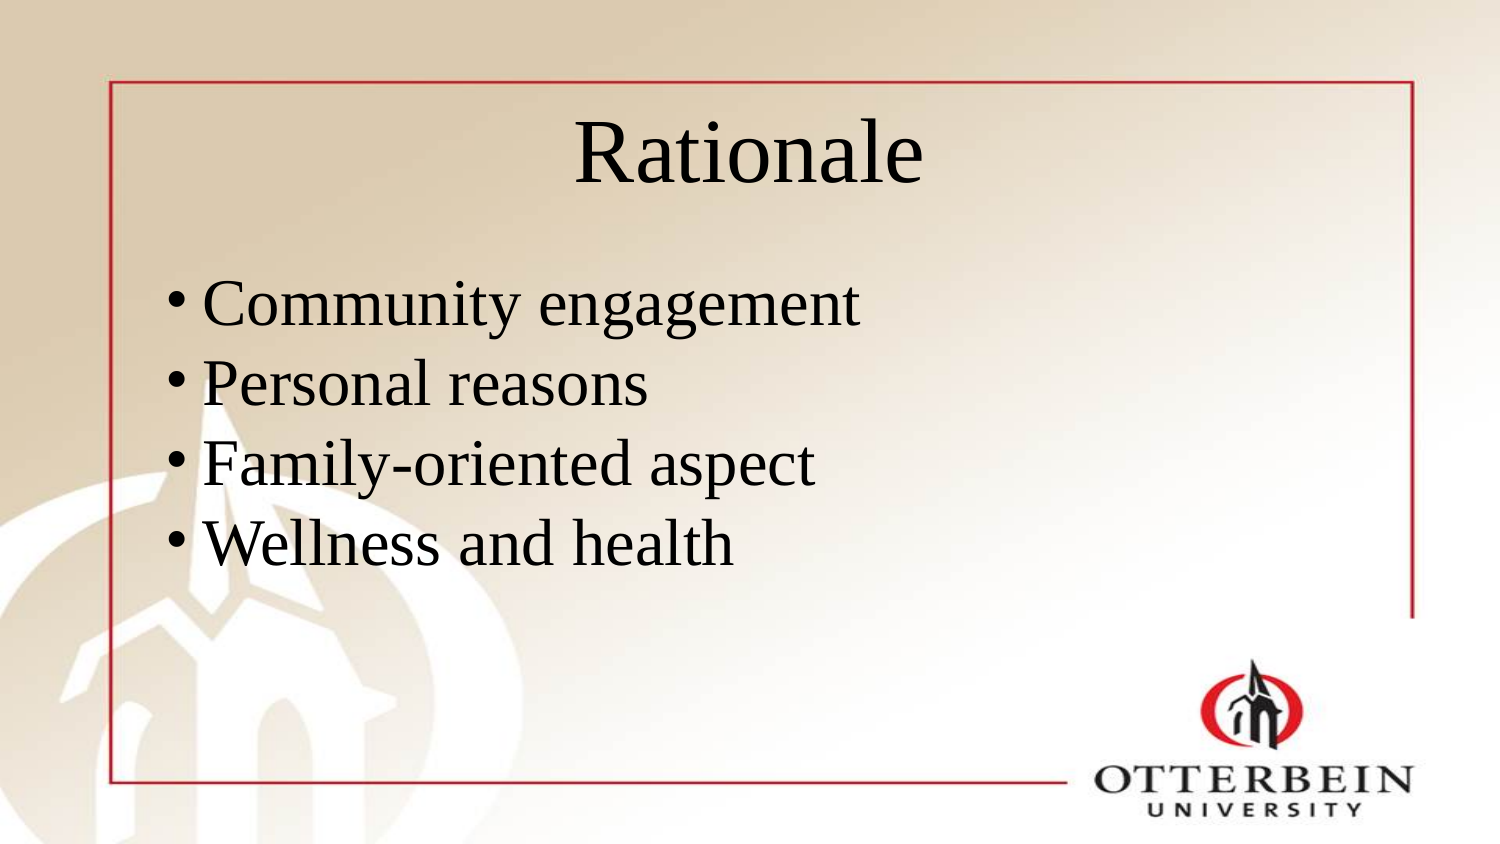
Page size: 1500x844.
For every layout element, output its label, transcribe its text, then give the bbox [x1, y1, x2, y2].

title Rationale [112, 75, 1388, 216]
picture [0, 0, 1500, 844]
list Community engagement Personal reasons Family-oriented aspect Wellness and health [112, 243, 1388, 751]
